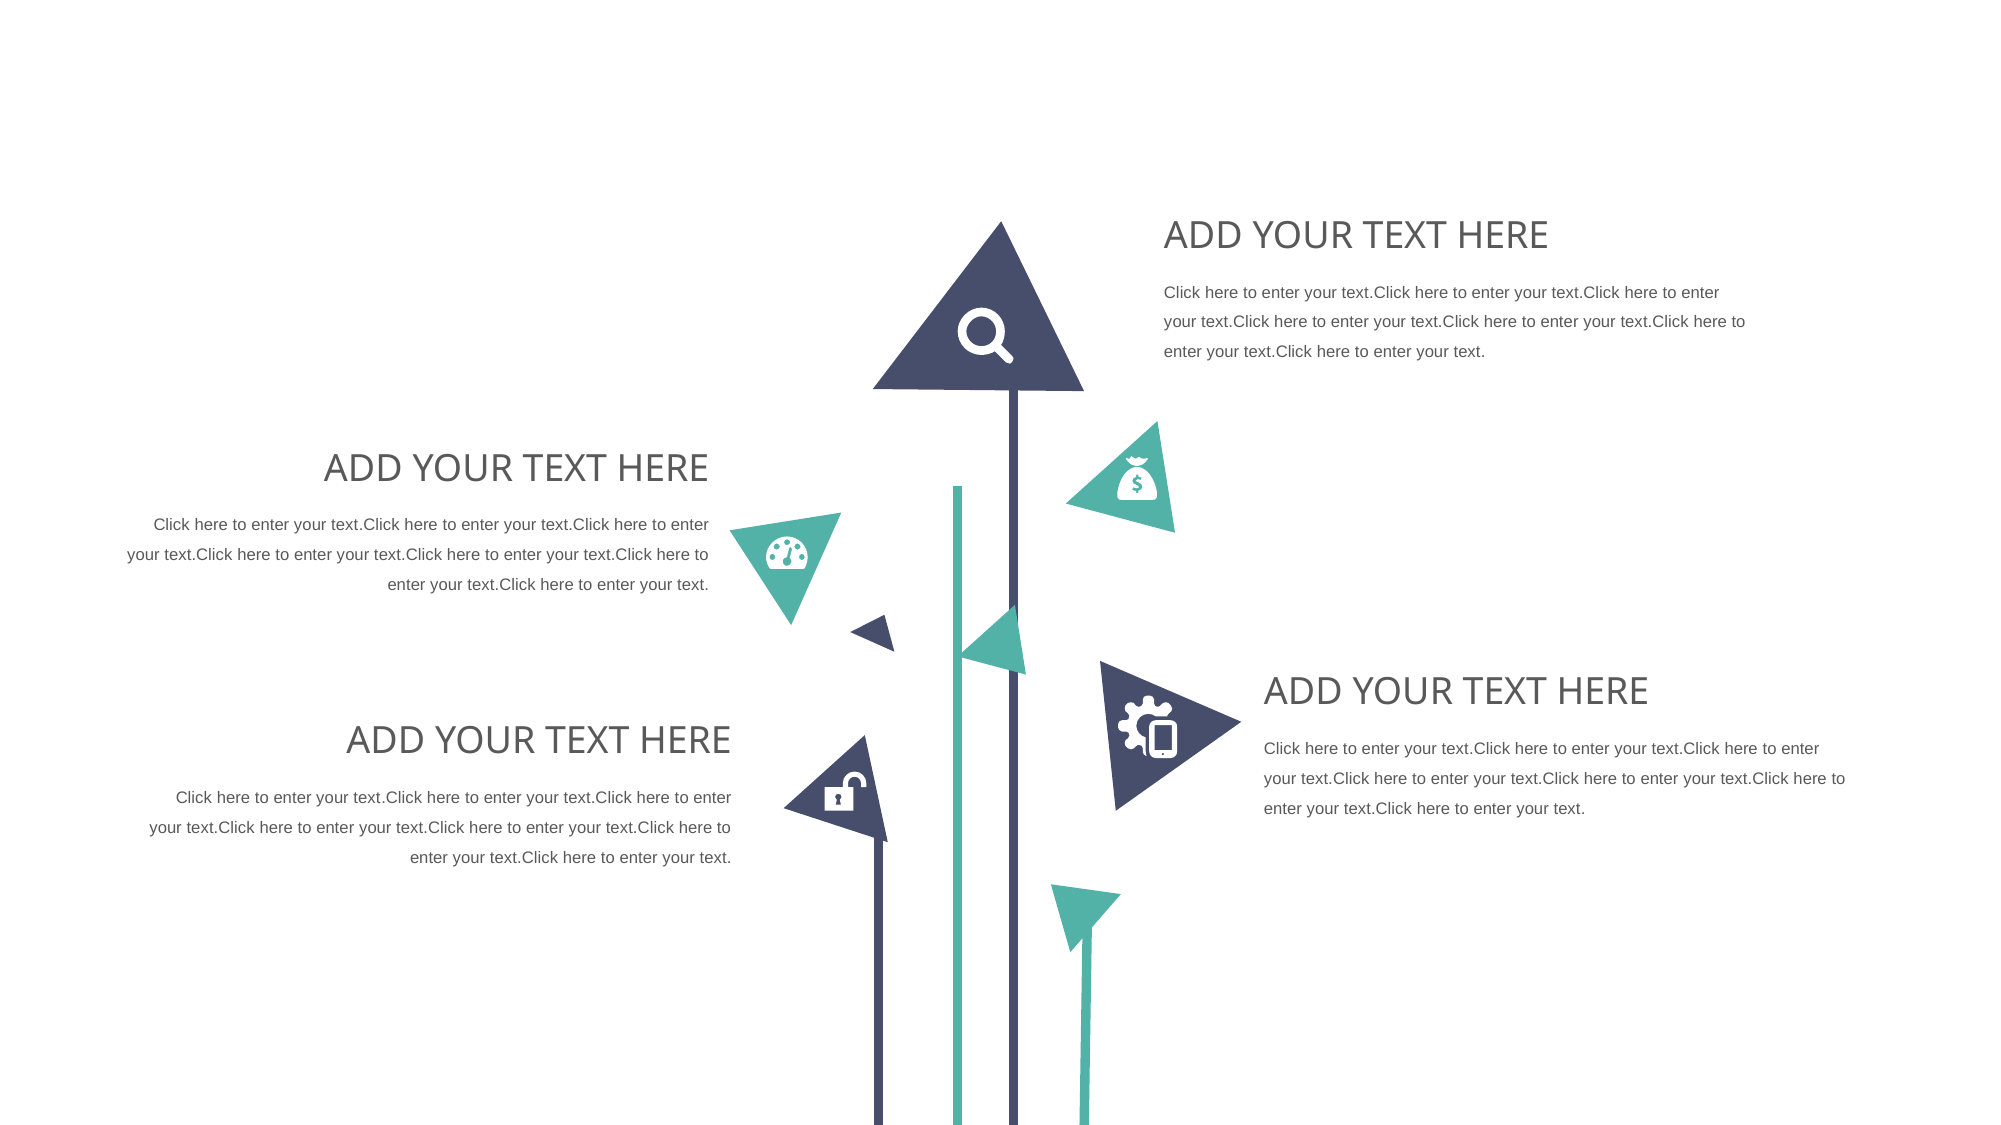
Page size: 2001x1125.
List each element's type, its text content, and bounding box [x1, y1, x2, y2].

text_box [957, 307, 1013, 364]
text_box Click here to enter your text.Click here to enter your text.Click here to enter your text.Click here to enter your text.Click here to enter your text.Click here to enter your text.Click here to enter your text. [102, 496, 725, 602]
text_box ADD YOUR TEXT HERE [251, 436, 725, 496]
text_box [847, 613, 896, 654]
text_box [727, 511, 844, 628]
text_box [1049, 883, 1123, 955]
text_box [766, 536, 808, 569]
text_box [1098, 659, 1244, 813]
text_box Click here to enter your text.Click here to enter your text.Click here to enter your text.Click here to enter your text.Click here to enter your text.Click here to enter your text.Click here to enter your text. [1249, 720, 1871, 825]
text_box Click here to enter your text.Click here to enter your text.Click here to enter your text.Click here to enter your text.Click here to enter your text.Click here to enter your text.Click here to enter your text. [125, 769, 747, 874]
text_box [1118, 695, 1178, 759]
text_box [870, 219, 1086, 393]
text_box [1014, 602, 1028, 676]
text_box [781, 733, 890, 844]
text_box ADD YOUR TEXT HERE [1149, 203, 1623, 264]
text_box [824, 771, 867, 811]
text_box Click here to enter your text.Click here to enter your text.Click here to enter your text.Click here to enter your text.Click here to enter your text.Click here to enter your text.Click here to enter your text. [1149, 264, 1771, 369]
text_box ADD YOUR TEXT HERE [273, 708, 747, 769]
text_box [958, 605, 1013, 673]
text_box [1084, 923, 1088, 1125]
text_box ADD YOUR TEXT HERE [1249, 659, 1723, 720]
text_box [1115, 456, 1160, 500]
text_box [1063, 419, 1177, 535]
